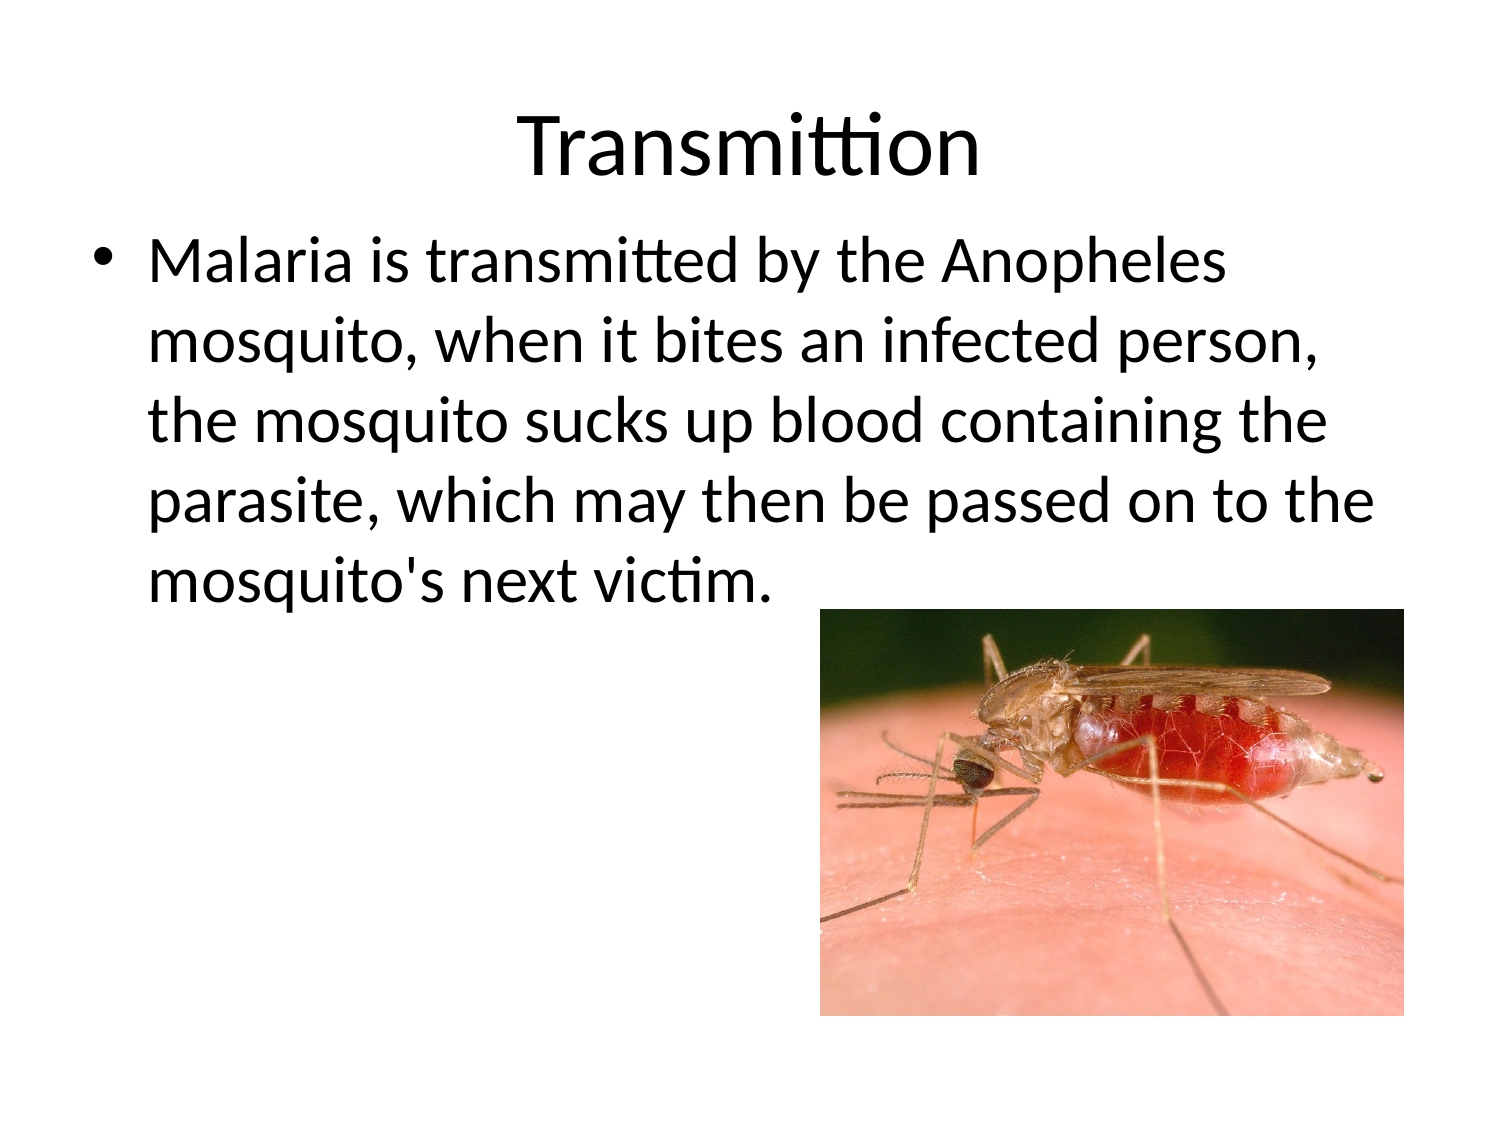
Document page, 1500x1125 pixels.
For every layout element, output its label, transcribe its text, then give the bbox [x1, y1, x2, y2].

picture [820, 609, 1404, 1016]
list Malaria is transmitted by the Anopheles mosquito, when it bites an infected person, the mosquito sucks up blood containing the parasite, which may then be passed on to the mosquito's next victim. [76, 208, 1427, 951]
title Transmittion [75, 45, 1425, 233]
